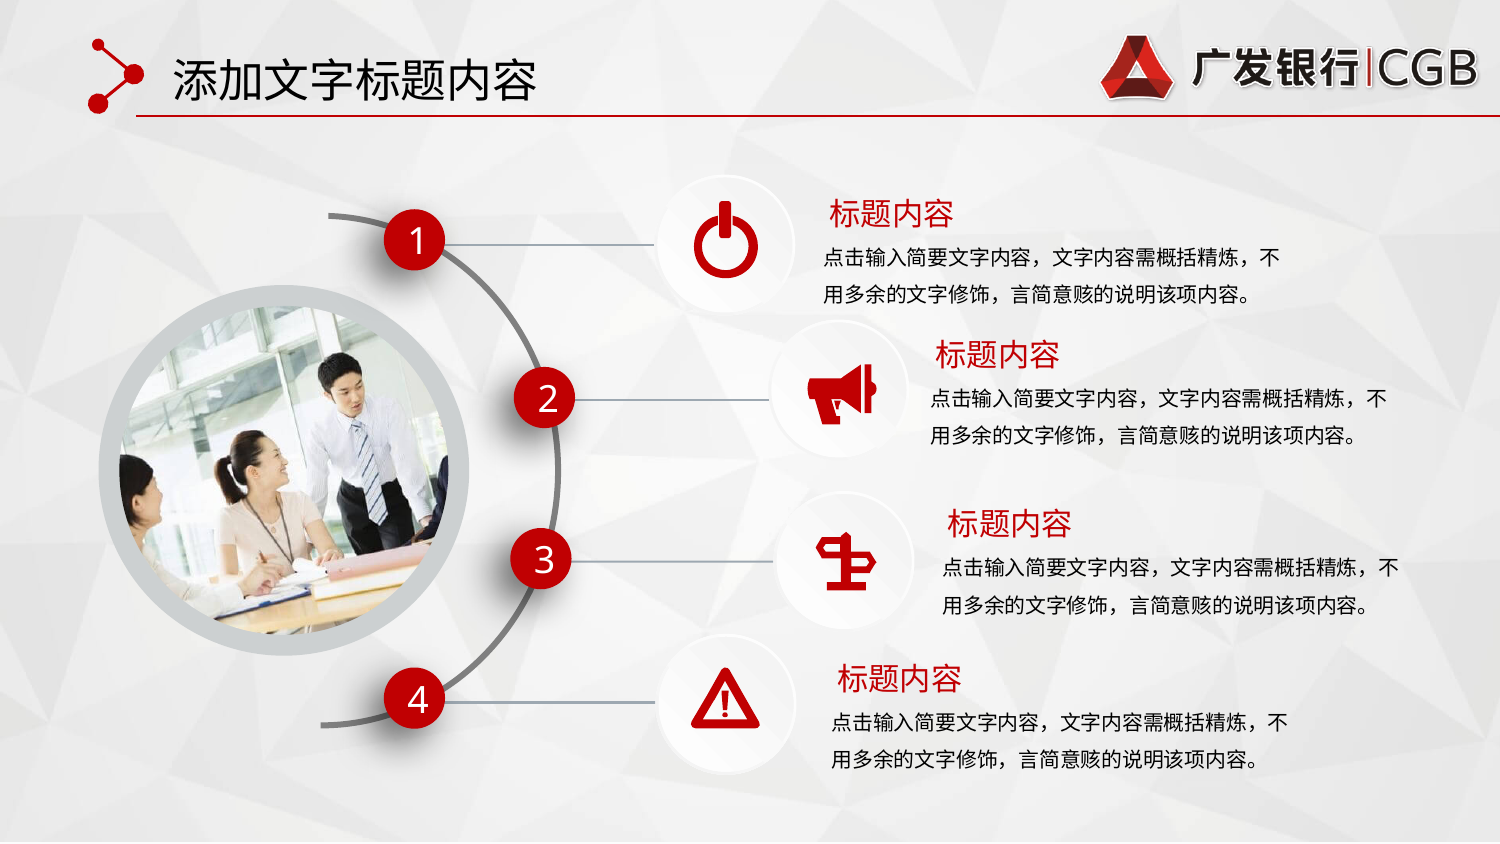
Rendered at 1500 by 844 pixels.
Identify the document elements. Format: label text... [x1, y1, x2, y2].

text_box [655, 633, 797, 776]
text_box 标题内容 [814, 186, 970, 224]
text_box 2 [511, 364, 578, 431]
text_box 点击输入简要文字内容，文字内容需概括精炼，不用多余的文字修饰，言简意赅的说明该项内容。 [927, 534, 1427, 625]
text_box 3 [508, 525, 574, 592]
text_box 点击输入简要文字内容，文字内容需概括精炼，不用多余的文字修饰，言简意赅的说明该项内容。 [816, 689, 1316, 780]
text_box [458, 257, 538, 354]
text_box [773, 490, 915, 633]
text_box [449, 626, 513, 688]
text_box 点击输入简要文字内容，文字内容需概括精炼，不用多余的文字修饰，言简意赅的说明该项内容。 [809, 224, 1309, 315]
text_box 点击输入简要文字内容，文字内容需概括精炼，不用多余的文字修饰，言简意赅的说明该项内容。 [915, 365, 1415, 456]
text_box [654, 174, 796, 316]
text_box 标题内容 [920, 327, 1076, 365]
text_box [548, 461, 564, 522]
text_box [318, 719, 343, 731]
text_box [98, 284, 470, 656]
text_box 1 [381, 207, 448, 273]
text_box 标题内容 [822, 651, 978, 689]
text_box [768, 319, 910, 461]
text_box 标题内容 [933, 496, 1089, 534]
text_box 4 [381, 665, 448, 731]
text_box 添加文字标题内容 [128, 46, 583, 113]
text_box [326, 210, 357, 223]
picture [0, 0, 1500, 842]
